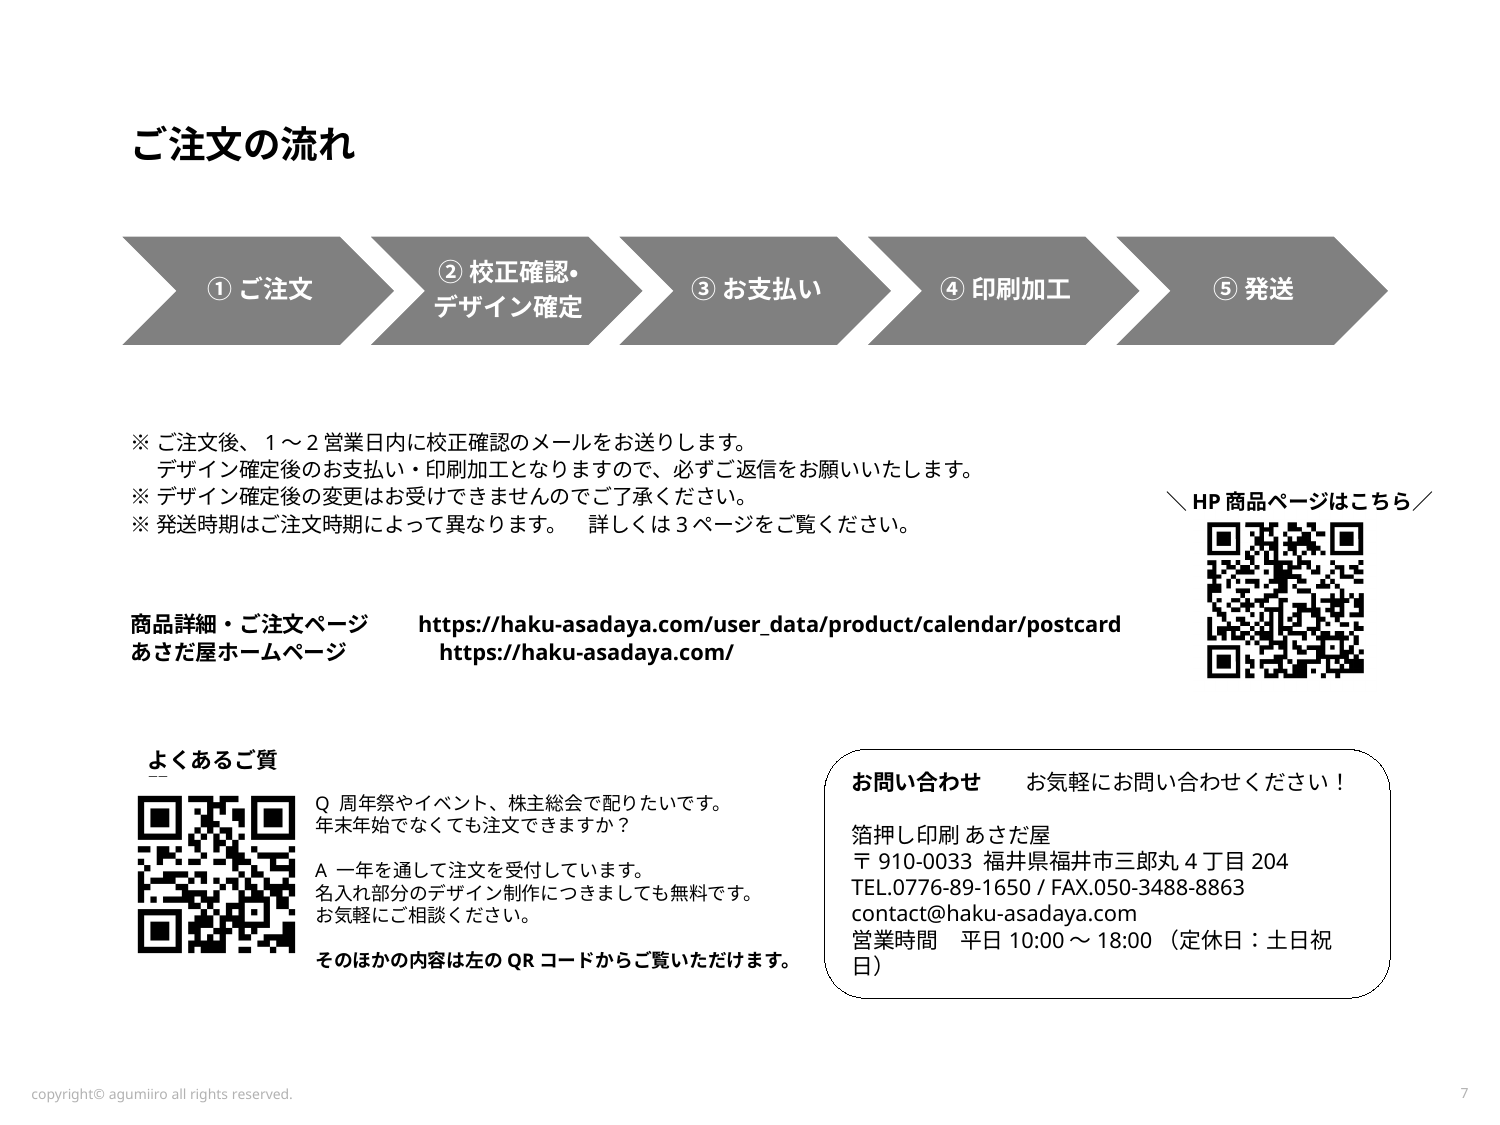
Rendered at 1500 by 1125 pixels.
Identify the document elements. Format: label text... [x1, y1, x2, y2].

text_box ※ご注文後、1～2営業日内に校正確認のメールをお送りします。 デザイン確定後のお支払い・印刷加工となりますので、必ずご返信をお願いいたします。 ※デザイン確定後の変更はお受けできませんのでご了承ください。 ※発送時期はご注文時期によって異なります。 詳しくは3ページをご覧ください。 [119, 421, 999, 550]
text_box ＼HP商品ページはこちら／ [1155, 470, 1459, 530]
picture [119, 777, 314, 972]
slide_number 7 [1146, 1064, 1484, 1124]
text_box Q 周年祭やイベント、株主総会で配りたいです。 年末年始でなくても注文できますか？ A 一年を通して注文を受付しています。 名入れ部分のデザイン制作につきましても無料です。 お気軽にご相談ください。 そのほかの内容は左のQRコードからご覧いただけます。 [295, 773, 835, 990]
text_box お問い合わせ お気軽にお問い合わせください！ 箔押し印刷 あさだ屋 〒910-0033 福井県福井市三郎丸4丁目204 TEL.0776-89-1650 / FAX.050-3488-8863 contact@haku-asadaya.com 営業時間 平日10:00～18:00（定休日：土日祝日） [824, 749, 1391, 999]
slide_number copyright© agumiiro all rights reserved. [16, 1064, 354, 1124]
text_box 商品詳細・ご注文ページ https://haku-asadaya.com/user_data/product/calendar/postcard あさだ屋ホームページ https://haku-asadaya.com/ [119, 602, 1192, 673]
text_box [119, 203, 1391, 379]
text_box ご注文の流れ [119, 93, 457, 152]
text_box よくあるご質問 [129, 735, 306, 777]
picture [1192, 508, 1377, 692]
